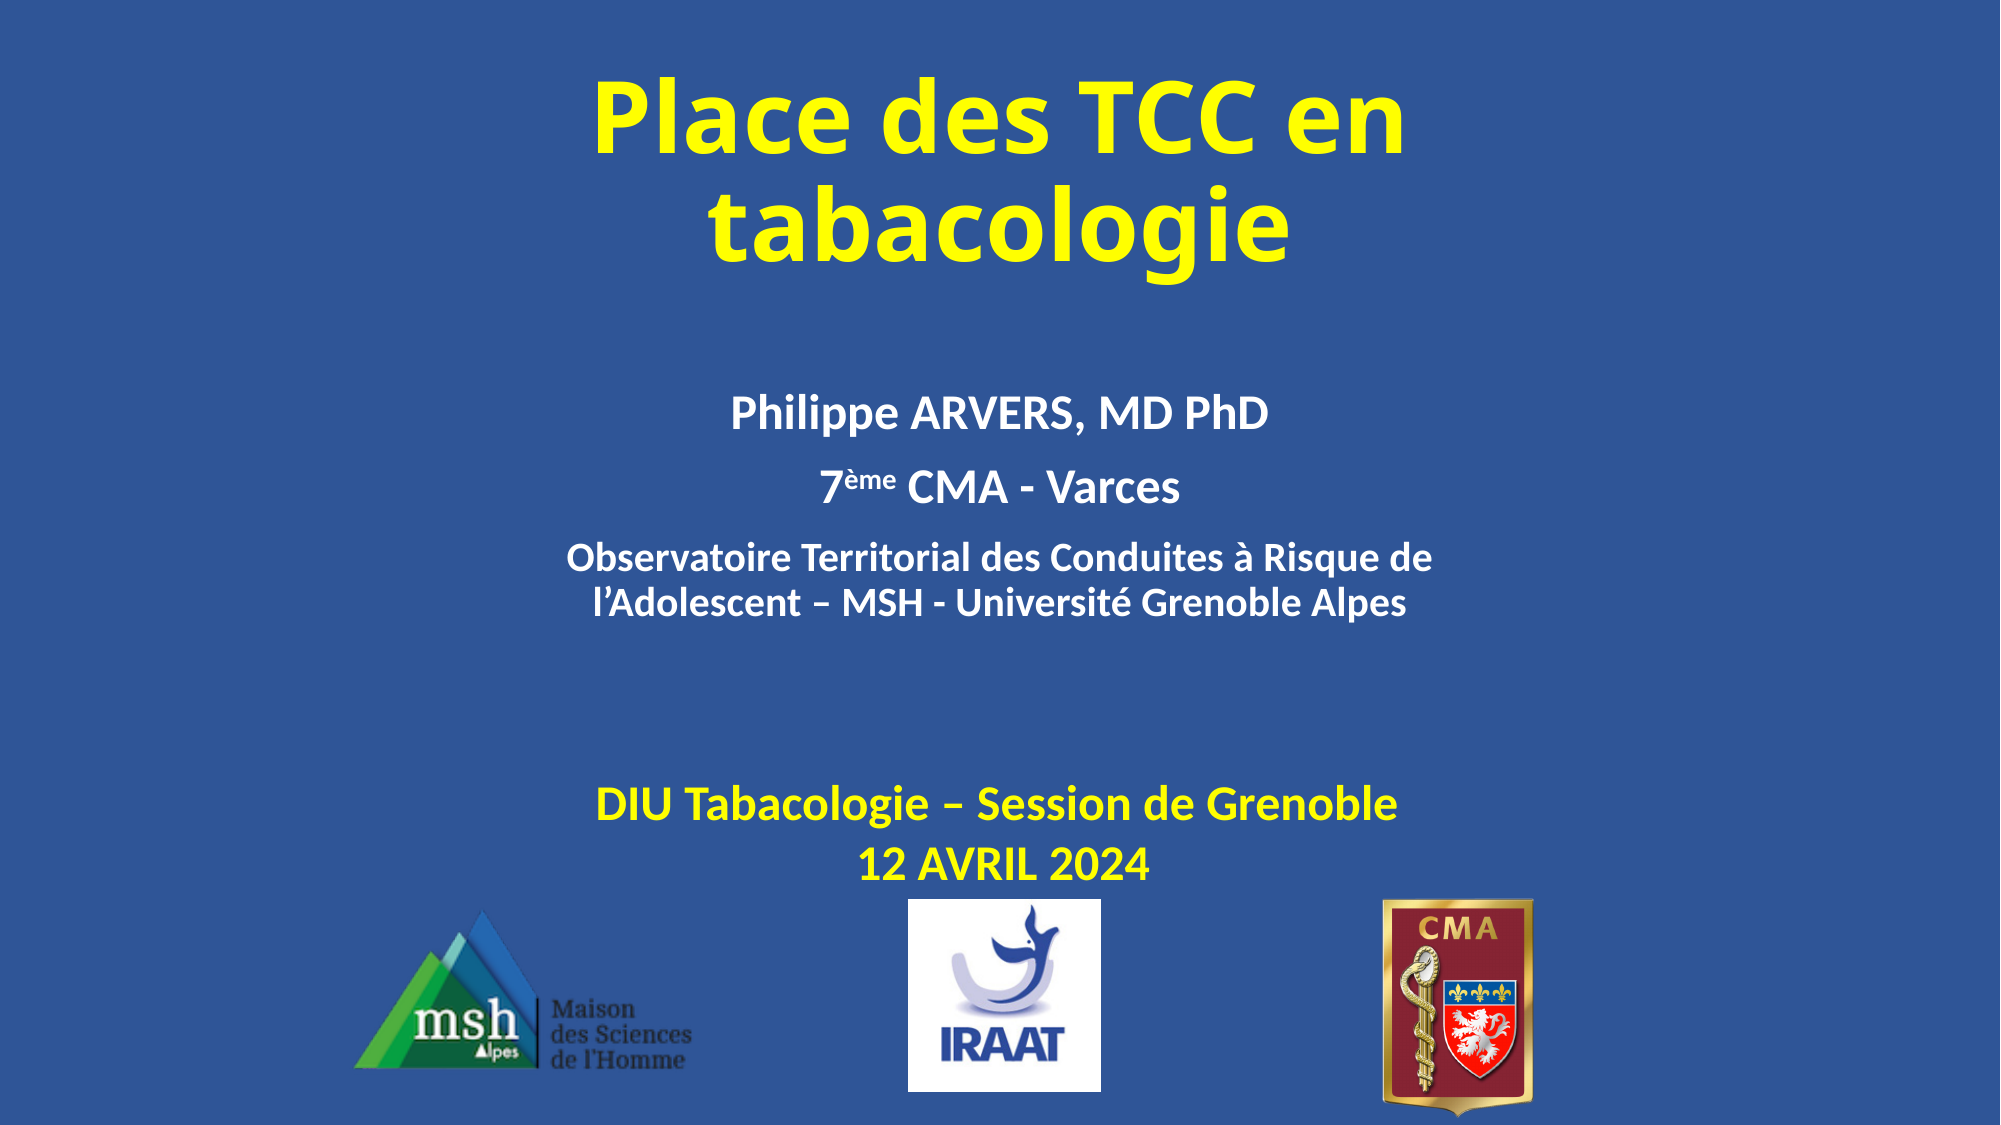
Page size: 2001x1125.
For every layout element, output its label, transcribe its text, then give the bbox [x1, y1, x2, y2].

picture [908, 899, 1101, 1092]
picture [326, 899, 715, 1075]
title Place des TCC en tabacologie [362, 54, 1638, 296]
subtitle Philippe ARVERS, MD PhD 7ème CMA - Varces Observatoire Territorial des Conduites à Risque de l’Adolescent – MSH - Université Grenoble Alpes [525, 378, 1475, 763]
picture [1381, 898, 1534, 1118]
text_box DIU Tabacologie – Session de Grenoble 12 AVRIL 2024 [503, 763, 1503, 899]
